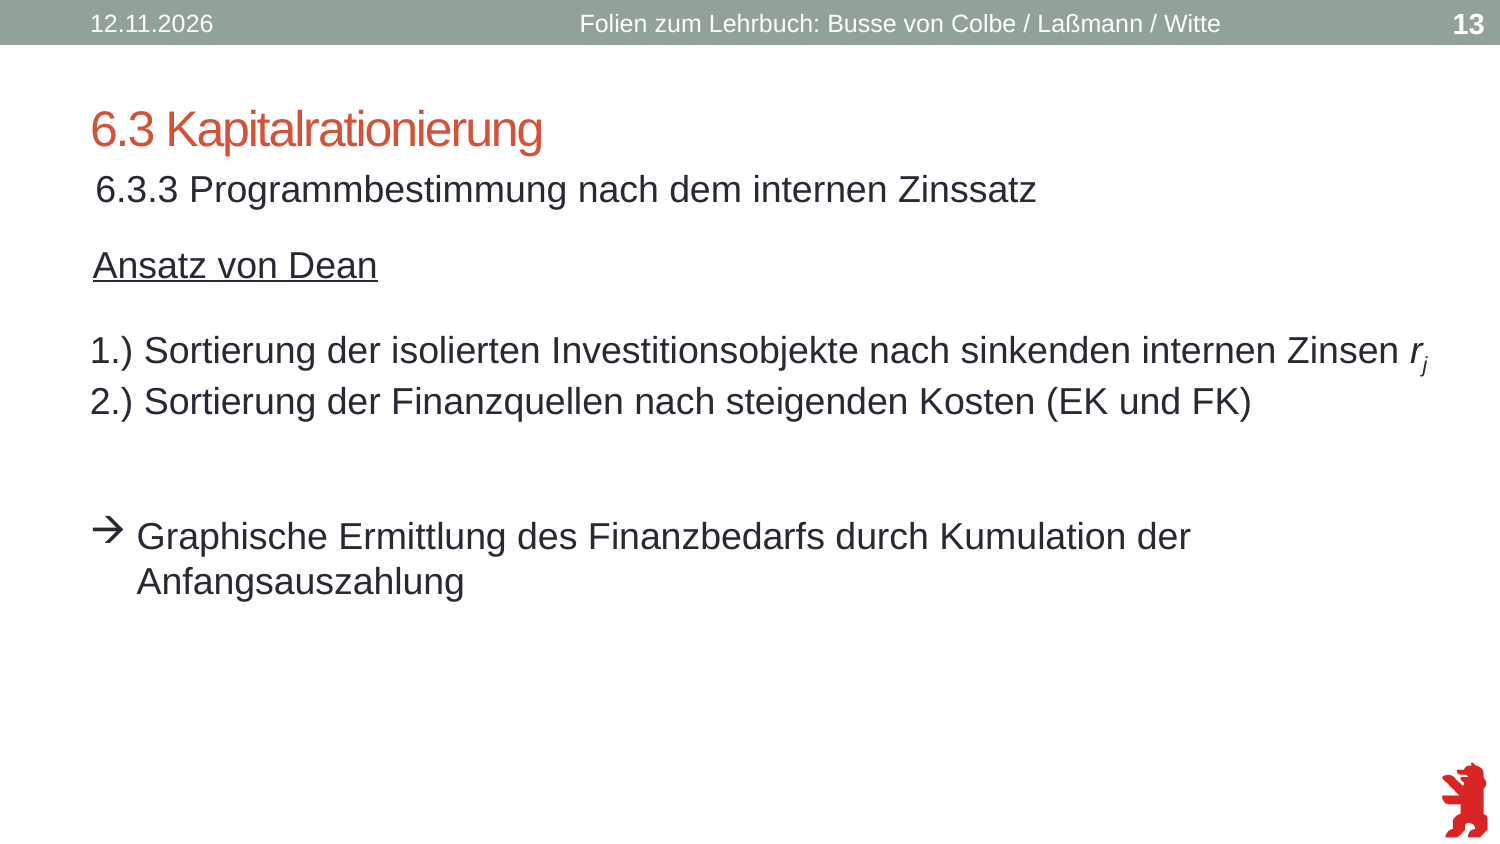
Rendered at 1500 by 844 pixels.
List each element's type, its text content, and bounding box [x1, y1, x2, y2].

text_box 1.) Sortierung der isolierten Investitionsobjekte nach sinkenden internen Zinsen rj 2.) Sortierung der Finanzquellen nach steigenden Kosten (EK und FK) Graphische Ermittlung des Finanzbedarfs durch Kumulation der Anfangsauszahlung [74, 318, 1459, 700]
text_box Ansatz von Dean [77, 233, 393, 294]
picture [1434, 760, 1500, 844]
footer Folien zum Lehrbuch: Busse von Colbe / Laßmann / Witte [562, 2, 1238, 43]
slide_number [75, 2, 550, 43]
slide_number 13 [1325, 2, 1500, 43]
text_box 6.3.3 Programmbestimmung nach dem internen Zinssatz [80, 157, 1053, 217]
title 6.3 Kapitalrationierung [75, 65, 1425, 188]
